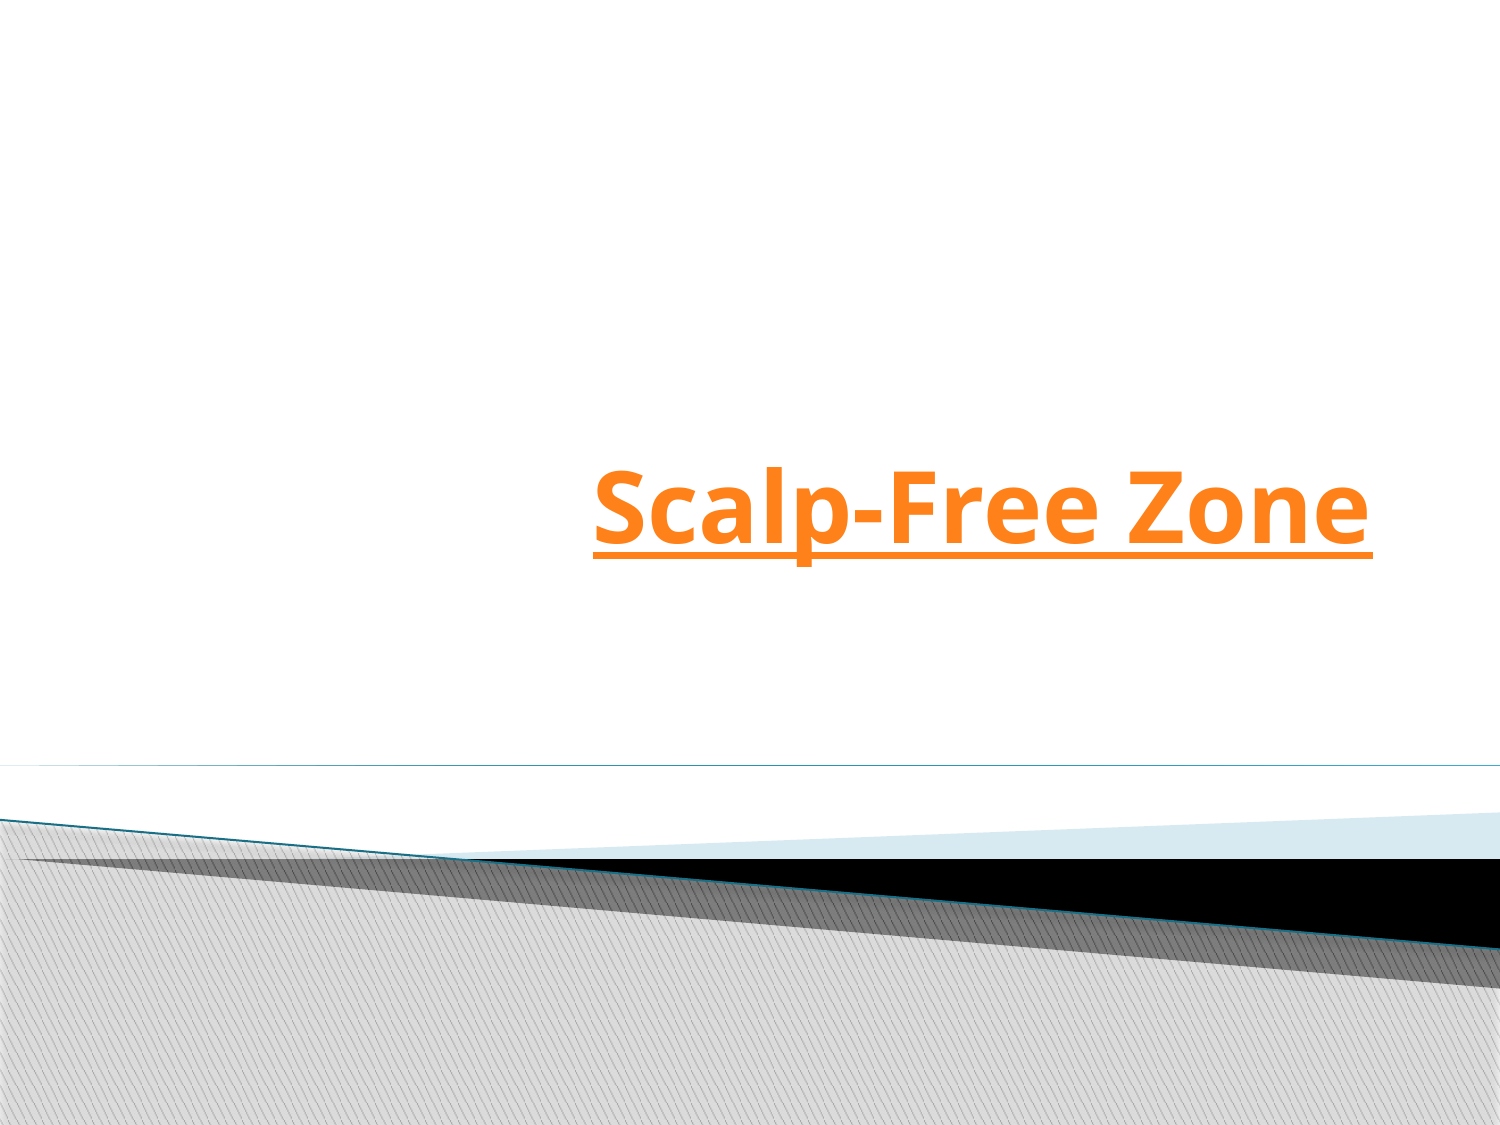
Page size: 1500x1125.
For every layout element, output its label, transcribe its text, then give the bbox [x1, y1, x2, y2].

picture [5, 859, 1500, 989]
title Scalp-Free Zone [112, 287, 1388, 588]
